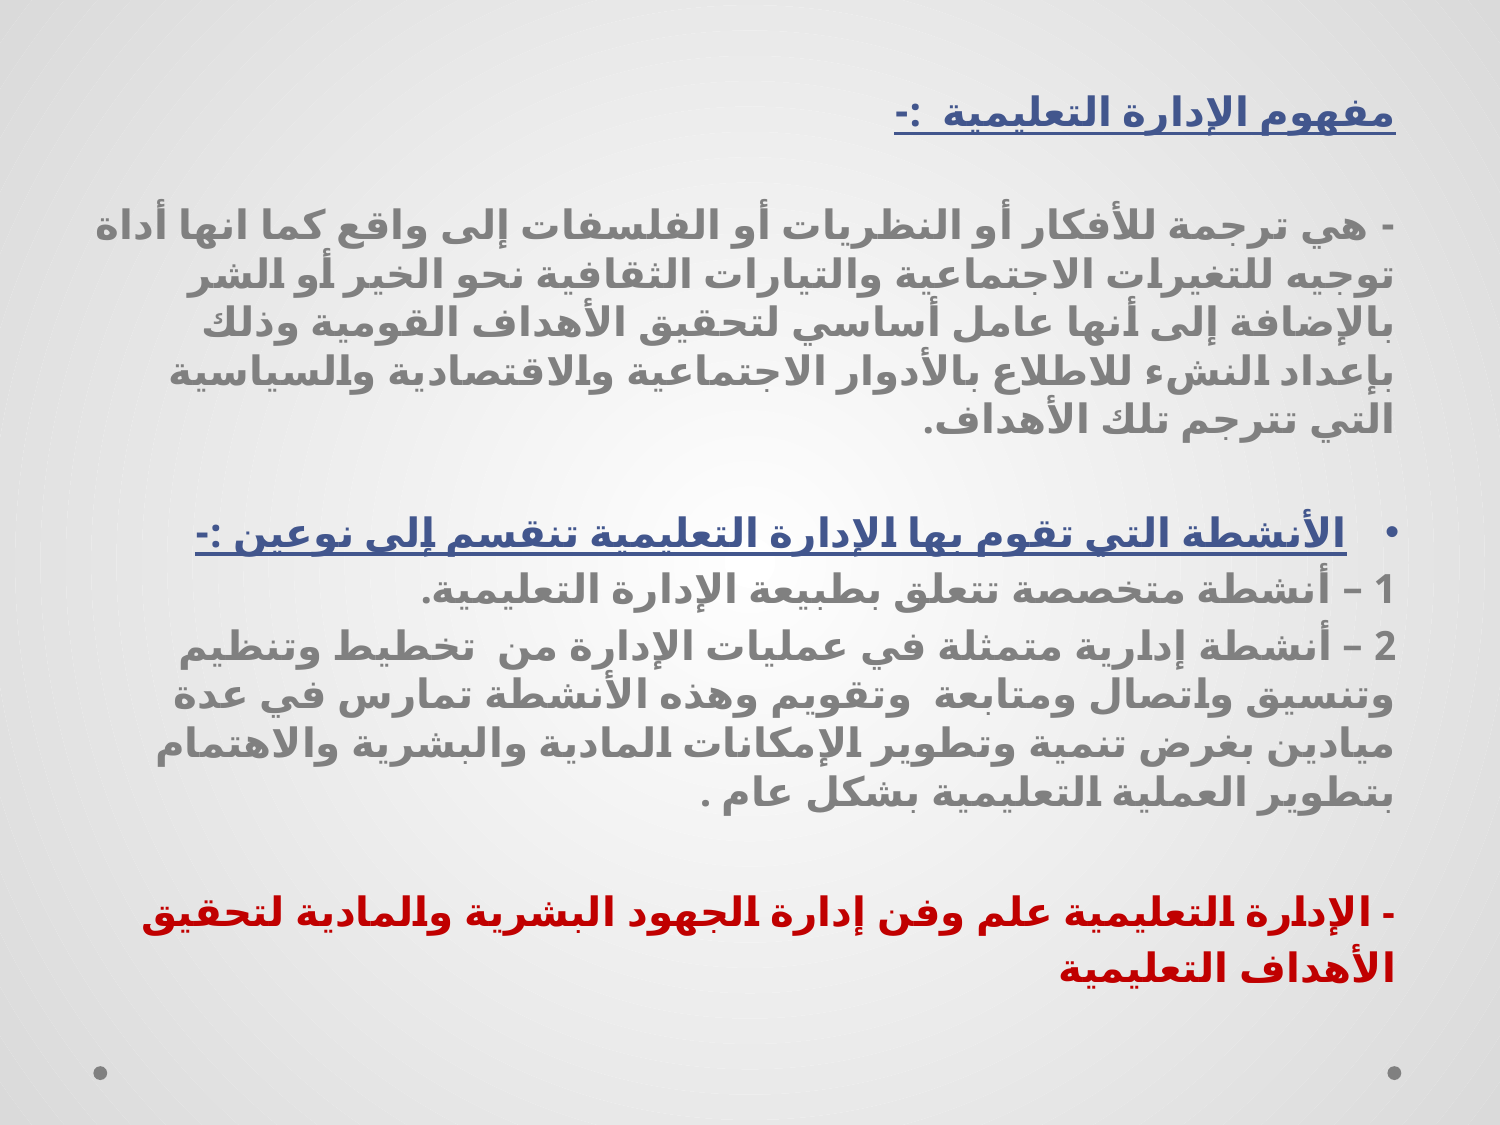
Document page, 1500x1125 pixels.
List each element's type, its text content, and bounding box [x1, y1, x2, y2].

list مفهوم الإدارة التعليمية :- - هي ترجمة للأفكار أو النظريات أو الفلسفات إلى واقع كما انها أداة توجيه للتغيرات الاجتماعية والتيارات الثقافية نحو الخير أو الشر بالإضافة إلى أنها عامل أساسي لتحقيق الأهداف القومية وذلك بإعداد النشء للاطلاع بالأدوار الاجتماعية والاقتصادية والسياسية التي تترجم تلك الأهداف. الأنشطة التي تقوم بها الإدارة التعليمية تنقسم إلى نوعين :- 1 – أنشطة متخصصة تتعلق بطبيعة الإدارة التعليمية. 2 – أنشطة إدارية متمثلة في عمليات الإدارة من تخطيط وتنظيم وتنسيق واتصال ومتابعة وتقويم وهذه الأنشطة تمارس في عدة ميادين بغرض تنمية وتطوير الإمكانات المادية والبشرية والاهتمام بتطوير العملية التعليمية بشكل عام . - الإدارة التعليمية علم وفن إدارة الجهود البشرية والمادية لتحقيق الأهداف التعليمية [75, 78, 1412, 1005]
